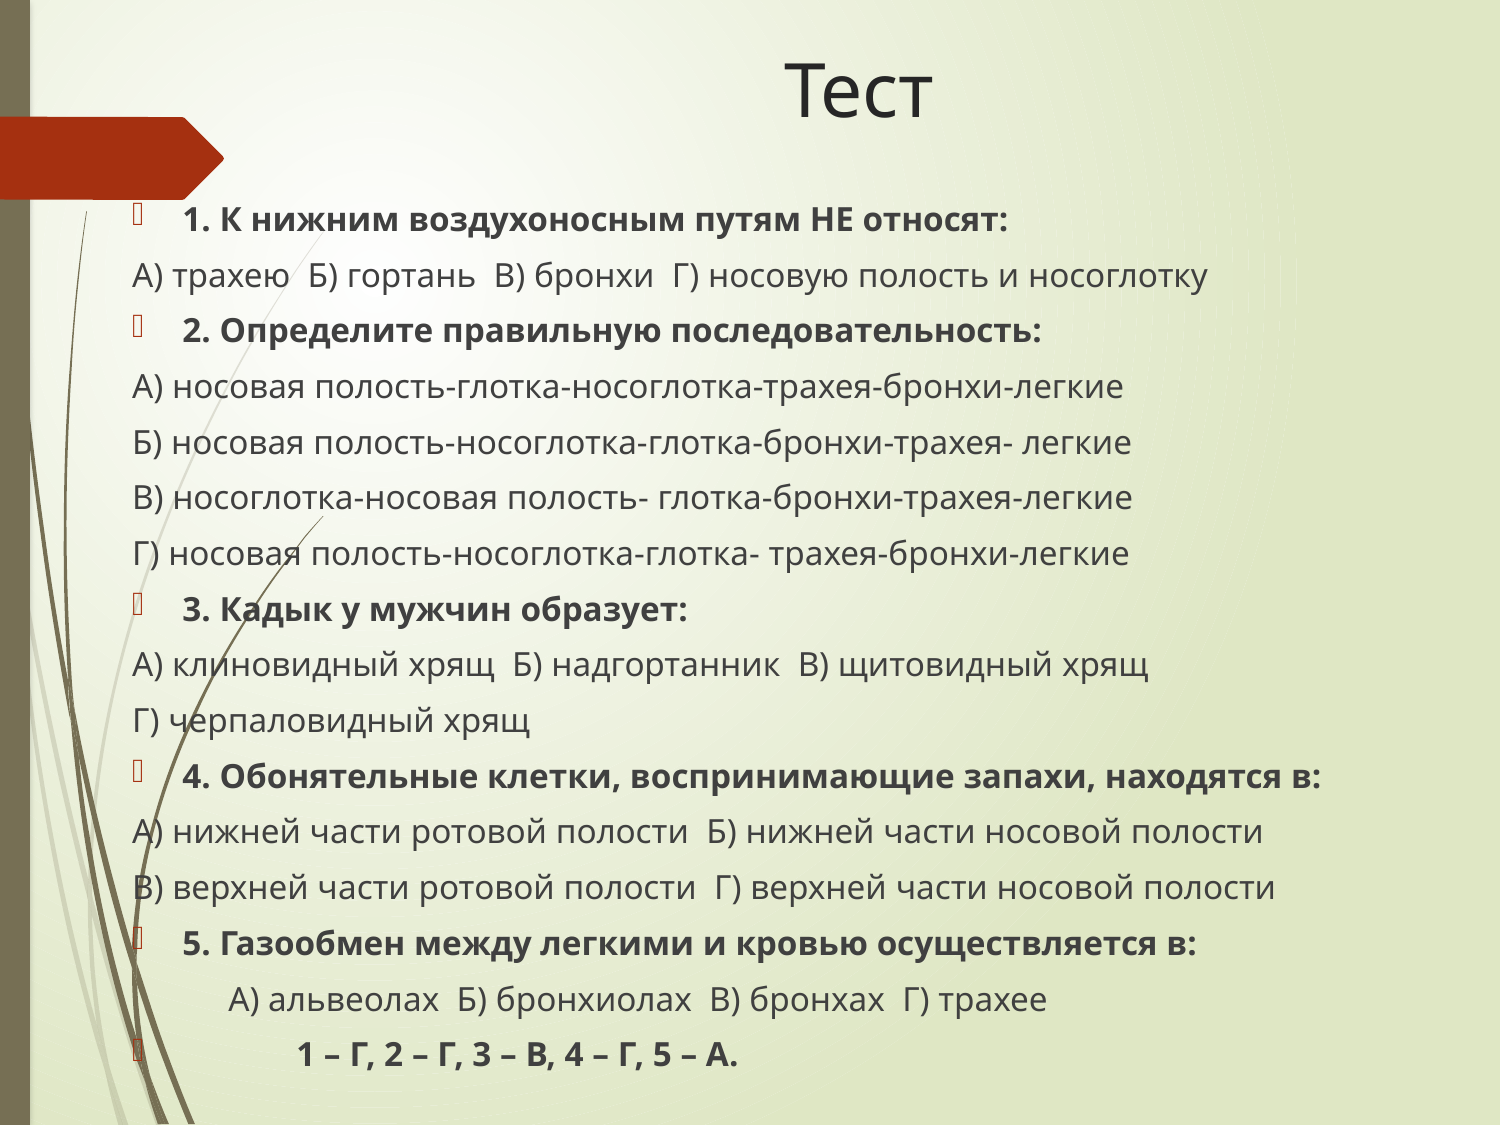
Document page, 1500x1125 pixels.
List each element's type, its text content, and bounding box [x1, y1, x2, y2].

title Тест [319, 35, 1400, 140]
list 1. К нижним воздухоносным путям НЕ относят: А) трахею Б) гортань В) бронхи Г) носовую полость и носоглотку 2. Определите правильную последовательность: А) носовая полость-глотка-носоглотка-трахея-бронхи-легкие Б) носовая полость-носоглотка-глотка-бронхи-трахея- легкие В) носоглотка-носовая полость- глотка-бронхи-трахея-легкие Г) носовая полость-носоглотка-глотка- трахея-бронхи-легкие 3. Кадык у мужчин образует: А) клиновидный хрящ Б) надгортанник В) щитовидный хрящ Г) черпаловидный хрящ 4. Обонятельные клетки, воспринимающие запахи, находятся в: А) нижней части ротовой полости Б) нижней части носовой полости В) верхней части ротовой полости Г) верхней части носовой полости 5. Газообмен между легкими и кровью осуществляется в: А) альвеолах Б) бронхиолах В) бронхах Г) трахее 1 – Г, 2 – Г, 3 – В, 4 – Г, 5 – А. [117, 140, 1465, 1102]
